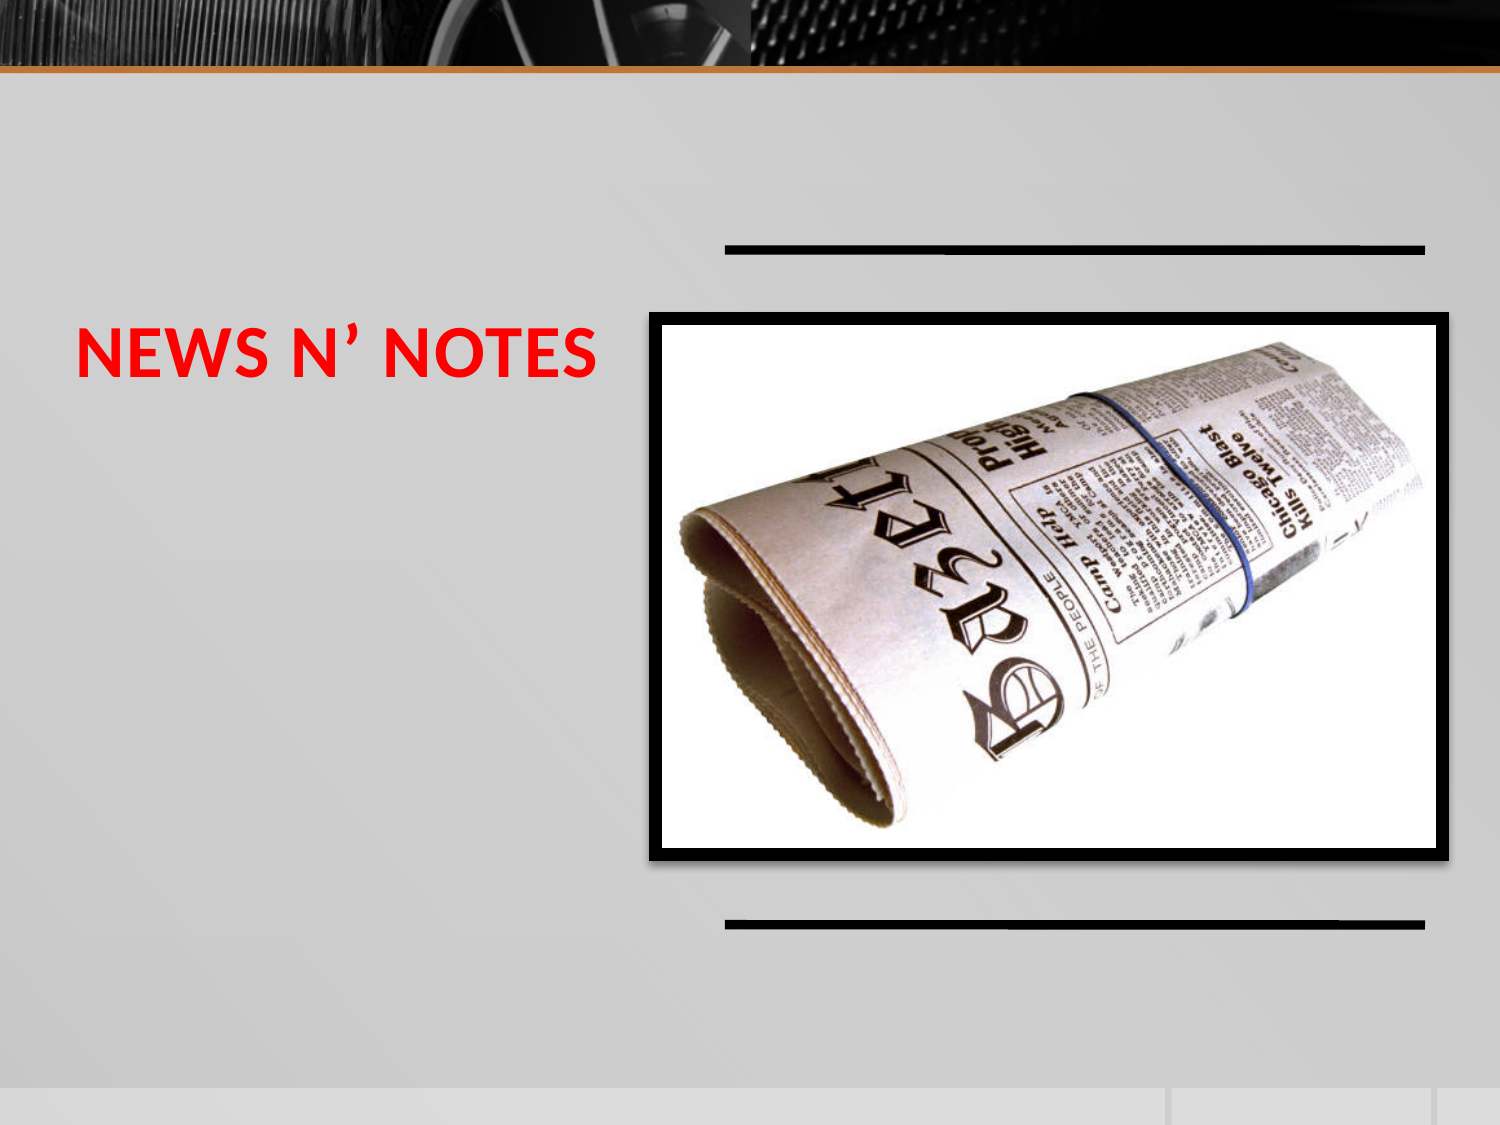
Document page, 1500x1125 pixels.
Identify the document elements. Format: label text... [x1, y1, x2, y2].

picture [661, 324, 1437, 849]
title NEWS N’ NOTES [75, 250, 626, 401]
picture [0, 0, 1500, 66]
